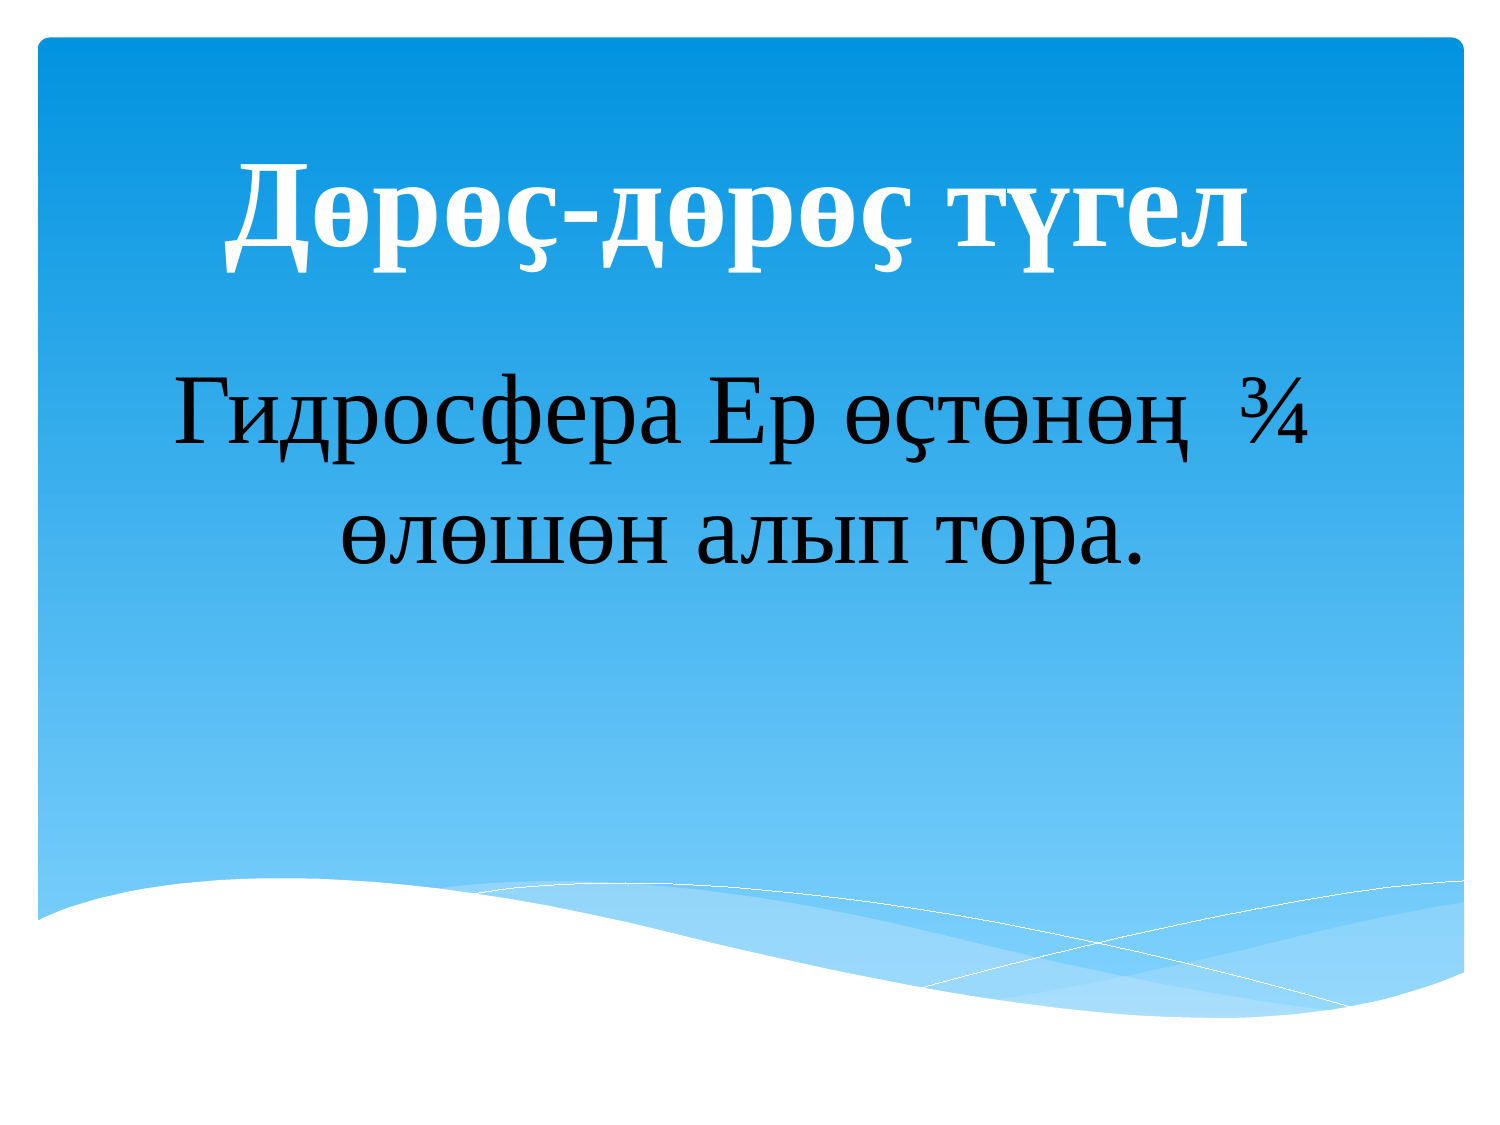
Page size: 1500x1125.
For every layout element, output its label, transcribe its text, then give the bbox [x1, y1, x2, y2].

subtitle Гидросфера Ер өҫтөнөң ¾ өлөшөн алып тора. [53, 196, 1436, 953]
title Дөрөҫ-дөрөҫ түгел [100, 66, 1376, 196]
